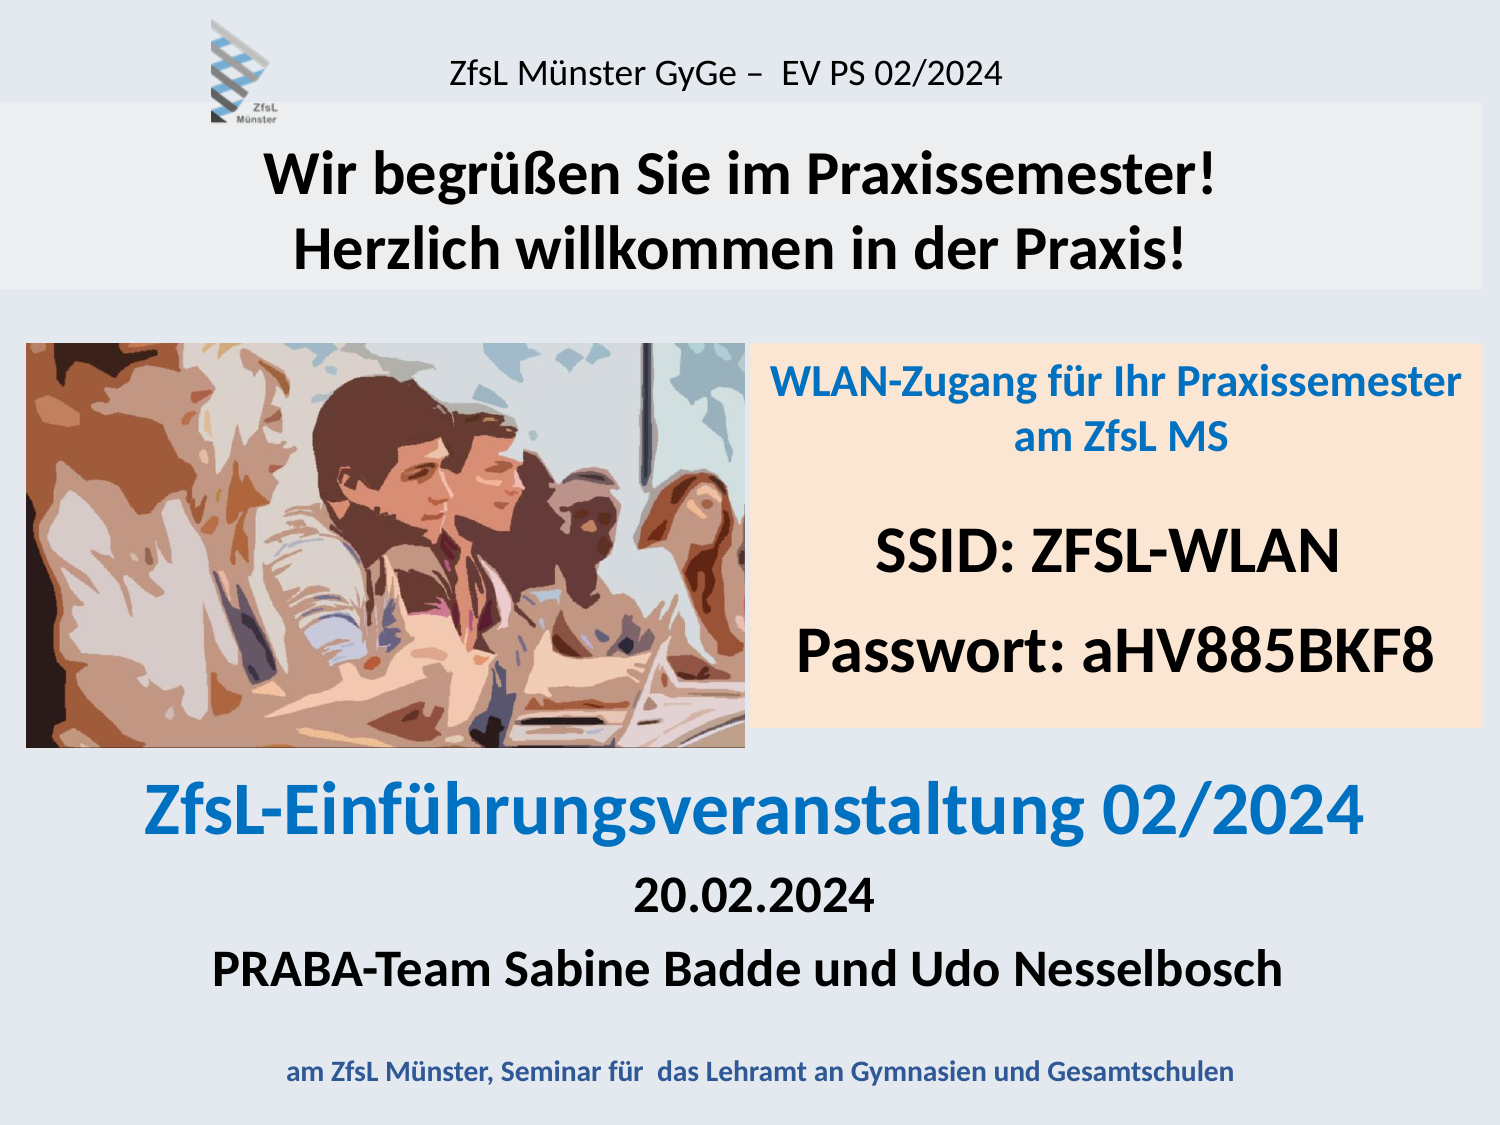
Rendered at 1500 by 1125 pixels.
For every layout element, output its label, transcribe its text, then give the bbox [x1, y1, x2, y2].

text_box ZfsL Münster GyGe – EV PS 02/2024 [182, 0, 1270, 101]
subtitle ZfsL-Einführungsveranstaltung 02/2024 20.02.2024 PRABA-Team Sabine Badde und Udo Nesselbosch am ZfsL Münster, Seminar für das Lehramt an Gymnasien und Gesamtschulen [26, 751, 1483, 1106]
text_box WLAN-Zugang für Ihr Praxissemester am ZfsL MS SSID: ZFSL-WLAN Passwort: aHV885BKF8 [750, 343, 1483, 728]
picture [211, 18, 314, 126]
text_box Wir begrüßen Sie im Praxissemester! Herzlich willkommen in der Praxis! [0, 101, 1483, 289]
picture [26, 343, 745, 748]
